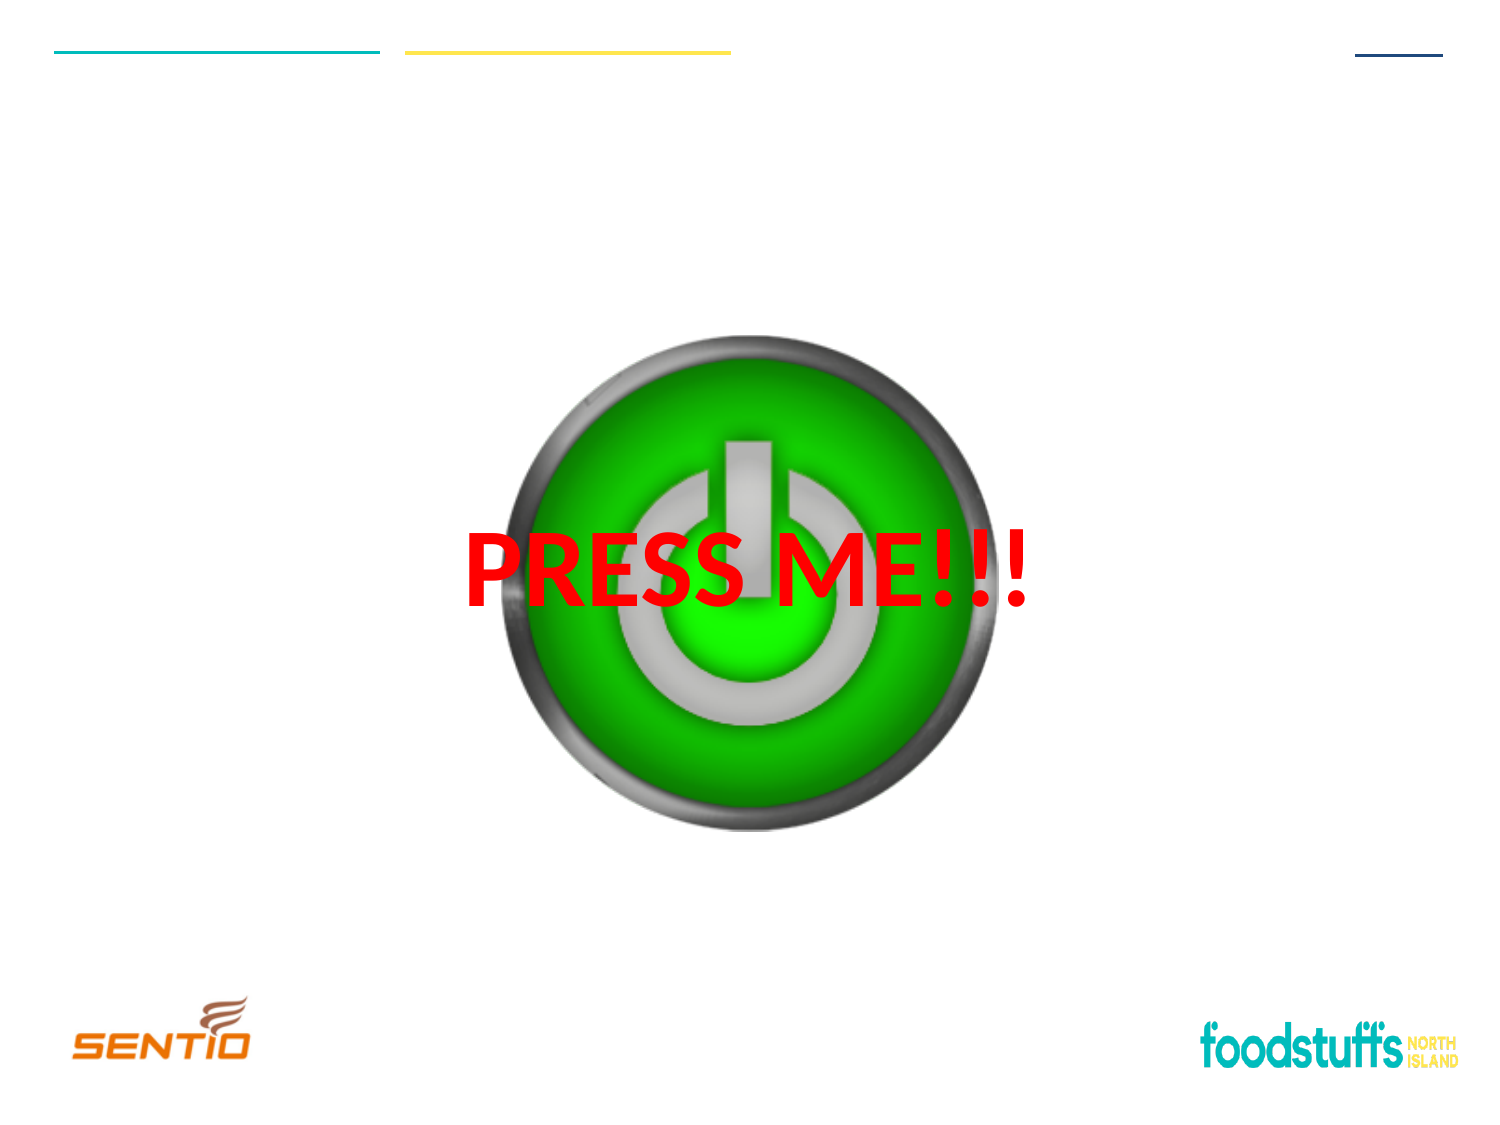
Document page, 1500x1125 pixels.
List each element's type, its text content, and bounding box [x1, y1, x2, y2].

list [501, 335, 999, 833]
text_box Press me!!! [448, 486, 496, 637]
picture [52, 975, 270, 1079]
text_box Press me!!! [1004, 486, 1052, 637]
picture [1183, 996, 1475, 1093]
